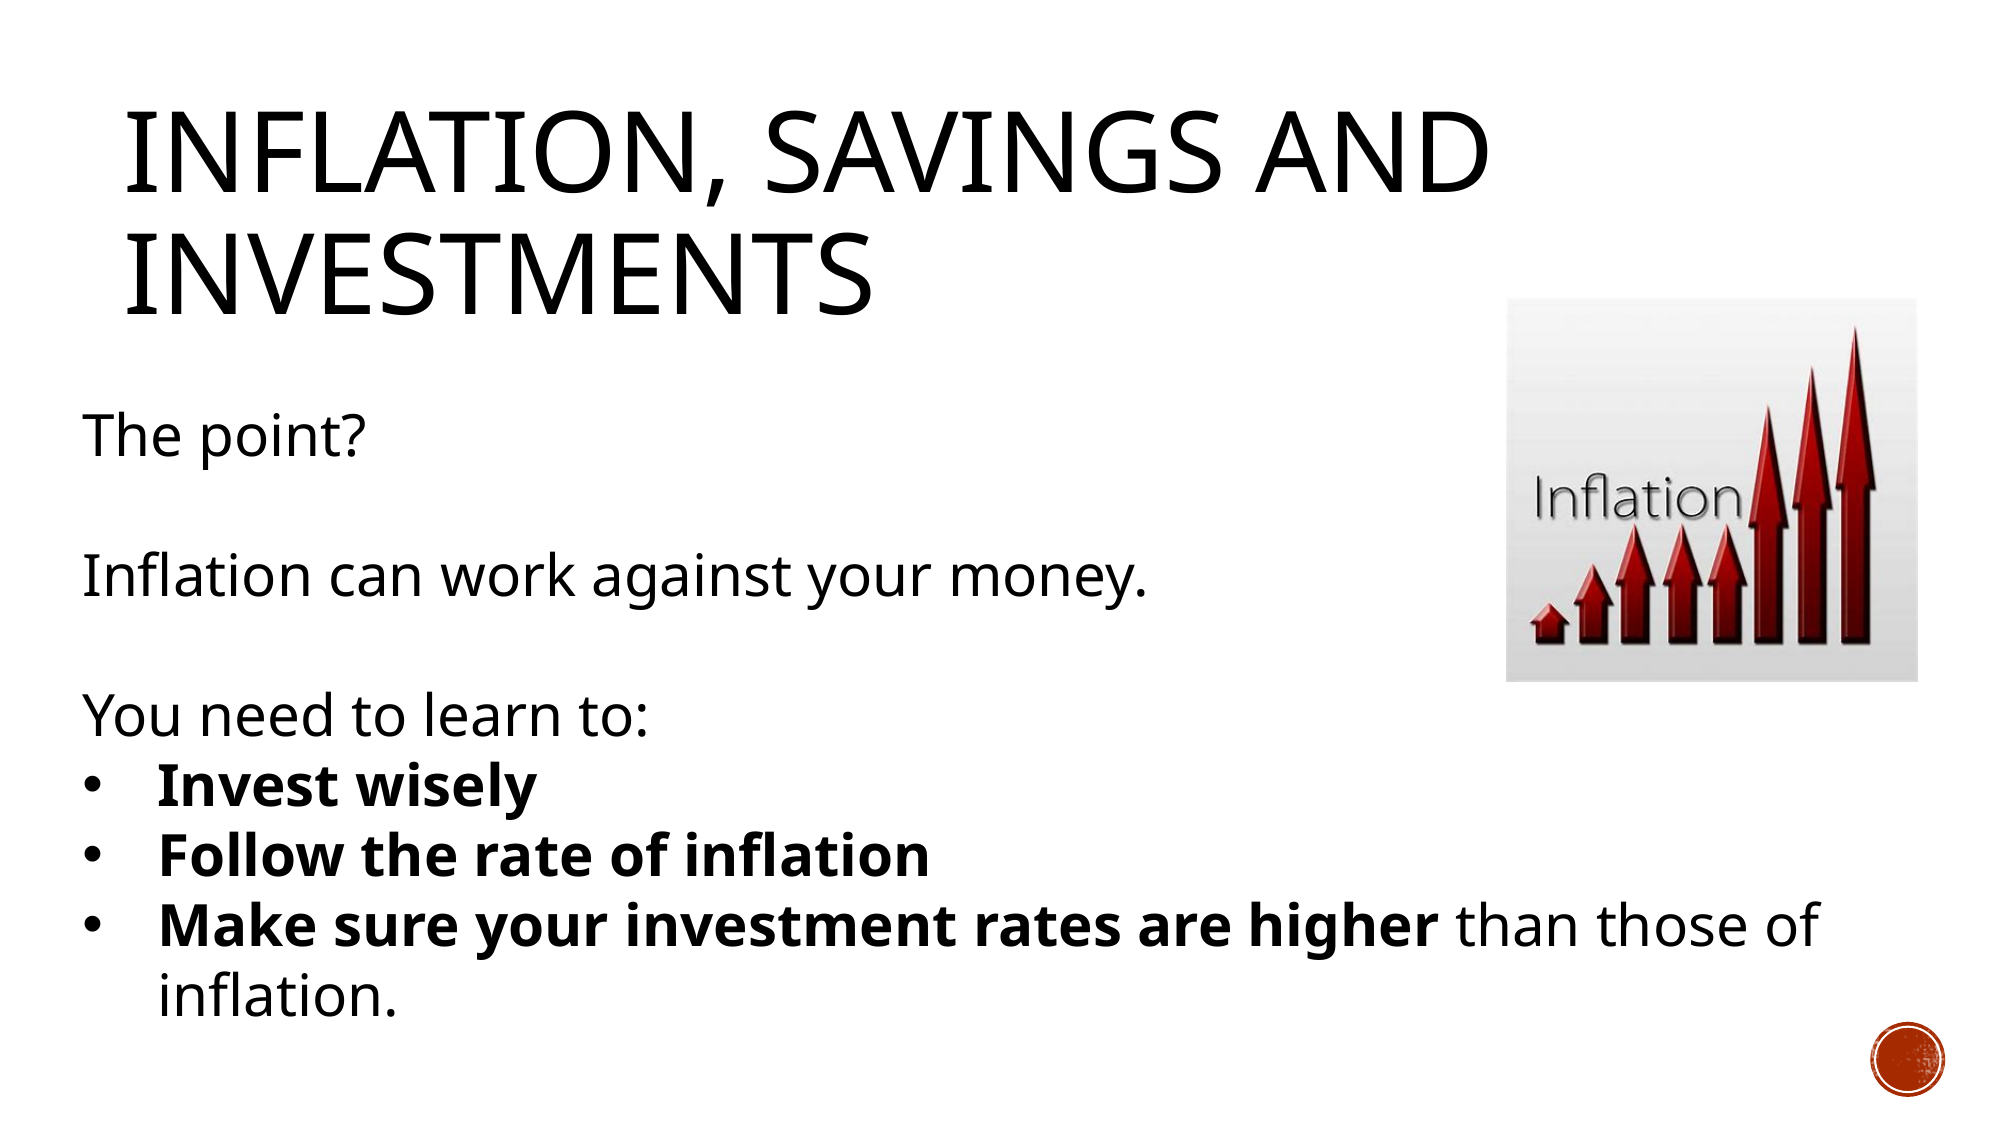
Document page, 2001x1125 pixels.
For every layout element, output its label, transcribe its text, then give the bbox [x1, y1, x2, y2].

picture [1506, 297, 1918, 682]
title Inflation, Savings and Investments [108, 86, 1827, 349]
text_box The point? Inflation can work against your money. You need to learn to: Invest wisely Follow the rate of inflation Make sure your investment rates are higher than those of inflation. [67, 391, 1943, 1036]
